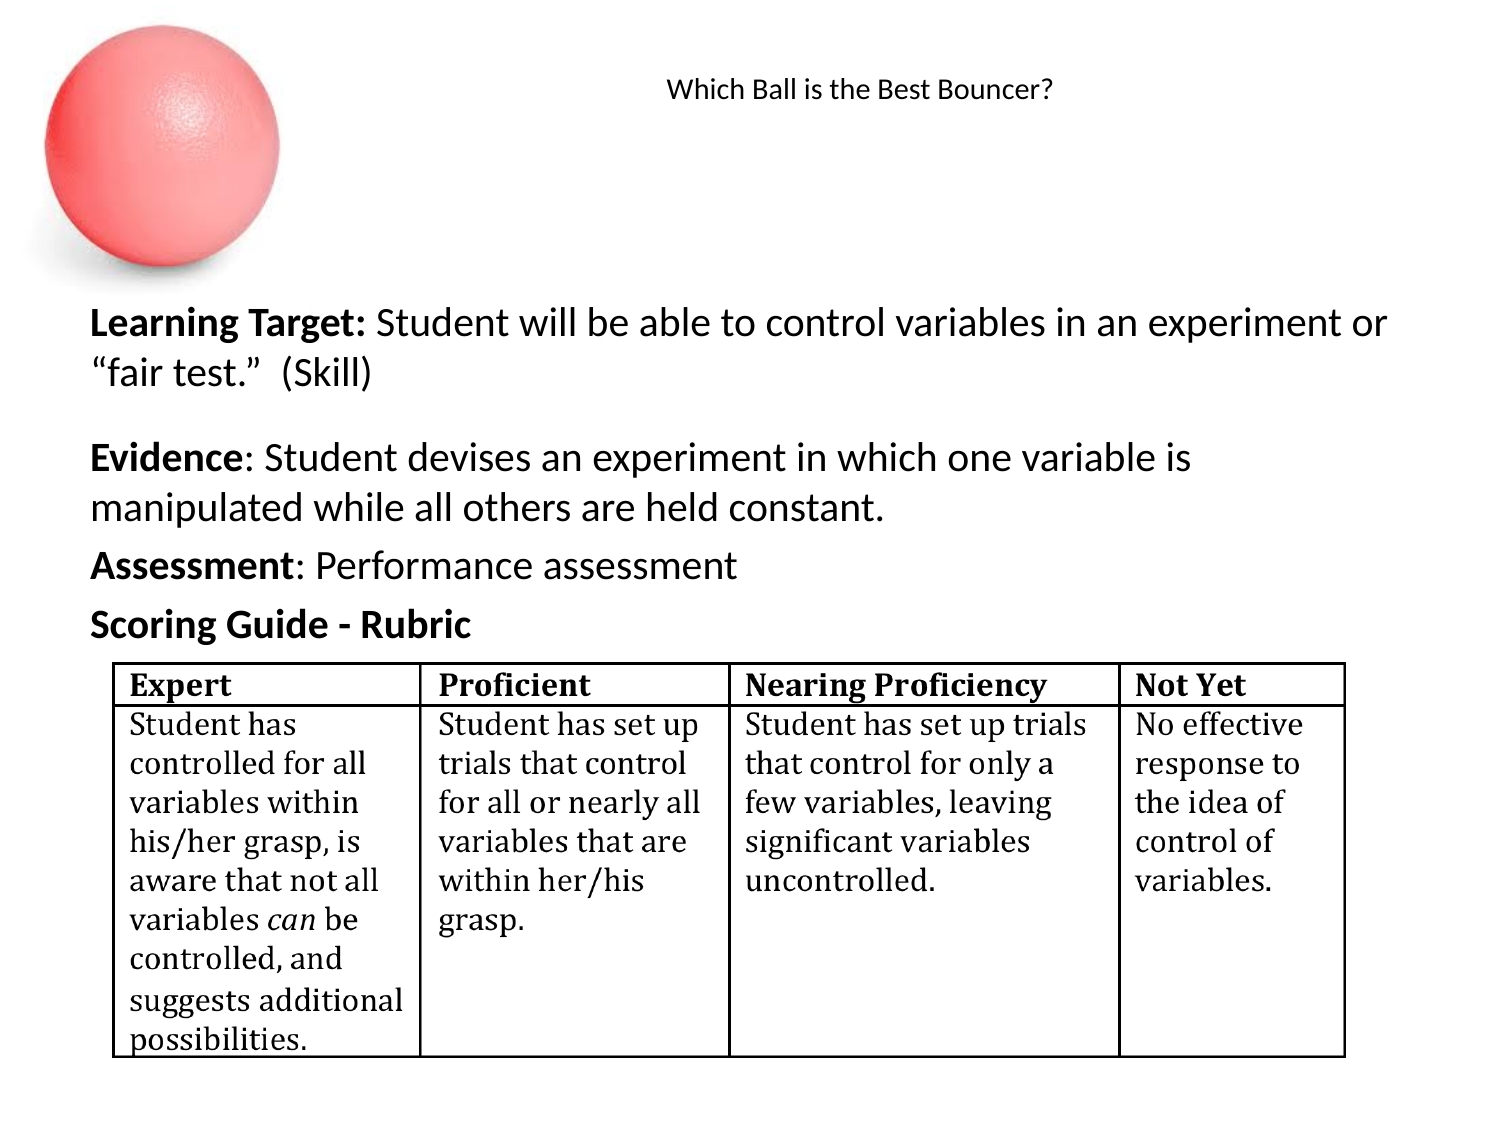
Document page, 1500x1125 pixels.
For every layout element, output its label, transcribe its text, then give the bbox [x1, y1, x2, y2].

title Which Ball is the Best Bouncer? [316, 24, 1459, 150]
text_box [112, 662, 1346, 1097]
list Learning Target: Student will be able to control variables in an experiment or “fair test.” (Skill) Evidence: Student devises an experiment in which one variable is manipulated while all others are held constant. Assessment: Performance assessment Scoring Guide - Rubric [75, 287, 1425, 613]
picture [0, 3, 313, 313]
